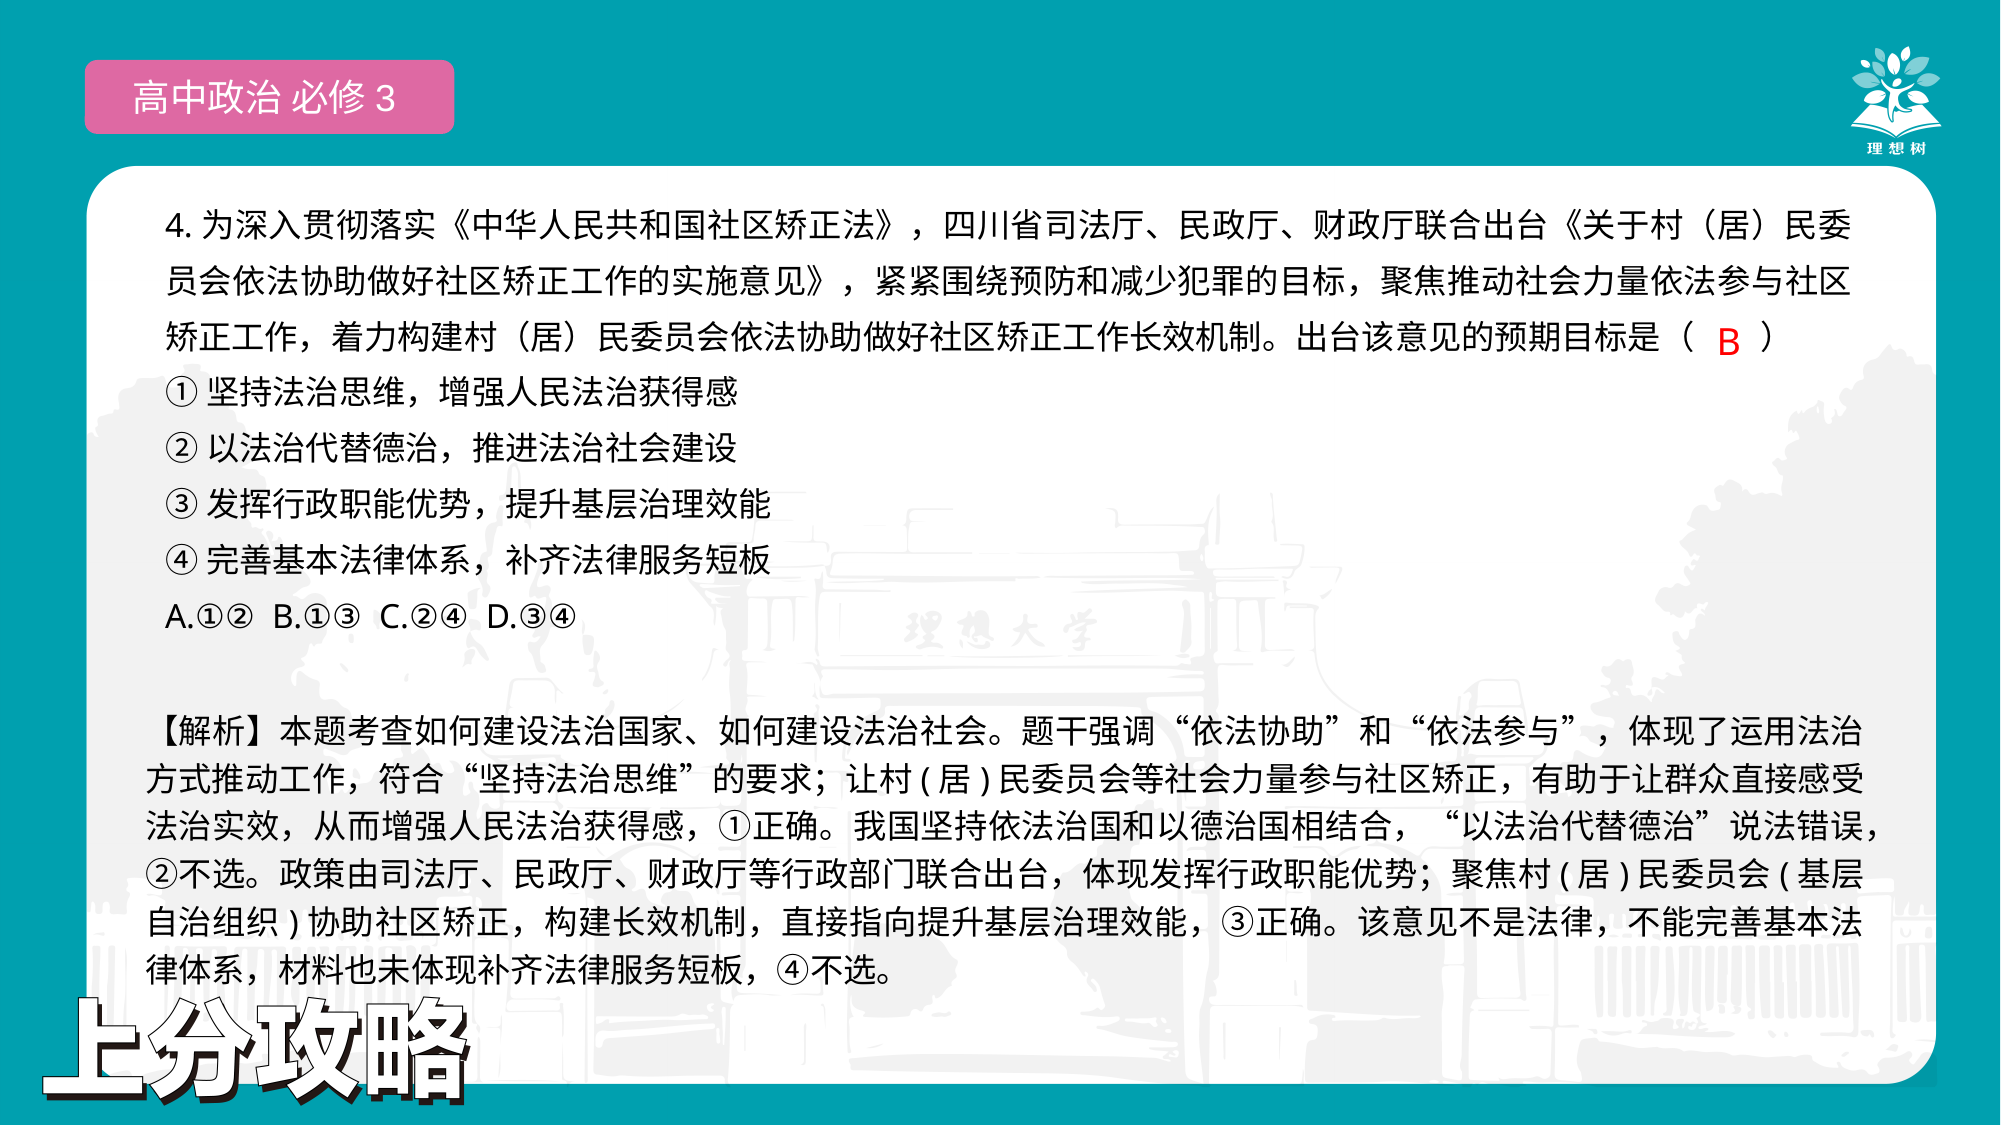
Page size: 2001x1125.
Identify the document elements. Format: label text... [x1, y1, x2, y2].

text_box 4.为深入贯彻落实《中华人民共和国社区矫正法》，四川省司法厅、民政厅、财政厅联合出台《关于村（居）民委员会依法协助做好社区矫正工作的实施意见》，紧紧围绕预防和减少犯罪的目标，聚焦推动社会力量依法参与社区矫正工作，着力构建村（居）民委员会依法协助做好社区矫正工作长效机制。出台该意见的预期目标是（ ） ①坚持法治思维，增强人民法治获得感 ②以法治代替德治，推进法治社会建设 ③发挥行政职能优势，提升基层治理效能 ④完善基本法律体系，补齐法律服务短板 A.①② B.①③ C.②④ D.③④ [150, 180, 1867, 643]
text_box 高中政治 必修3 [83, 58, 456, 135]
text_box 【解析】本题考查如何建设法治国家、如何建设法治社会。题干强调“依法协助”和“依法参与”，体现了运用法治方式推动工作，符合“坚持法治思维”的要求；让村(居)民委员会等社会力量参与社区矫正，有助于让群众直接感受法治实效，从而增强人民法治获得感，①正确。我国坚持依法治国和以德治国相结合，“以法治代替德治”说法错误，②不选。政策由司法厅、民政厅、财政厅等行政部门联合出台，体现发挥行政职能优势；聚焦村(居)民委员会(基层自治组织)协助社区矫正，构建长效机制，直接指向提升基层治理效能，③正确。该意见不是法律，不能完善基本法律体系，材料也未体现补齐法律服务短板，④不选。 [130, 694, 1880, 997]
text_box B [1692, 287, 1809, 371]
picture [0, 0, 2001, 1125]
